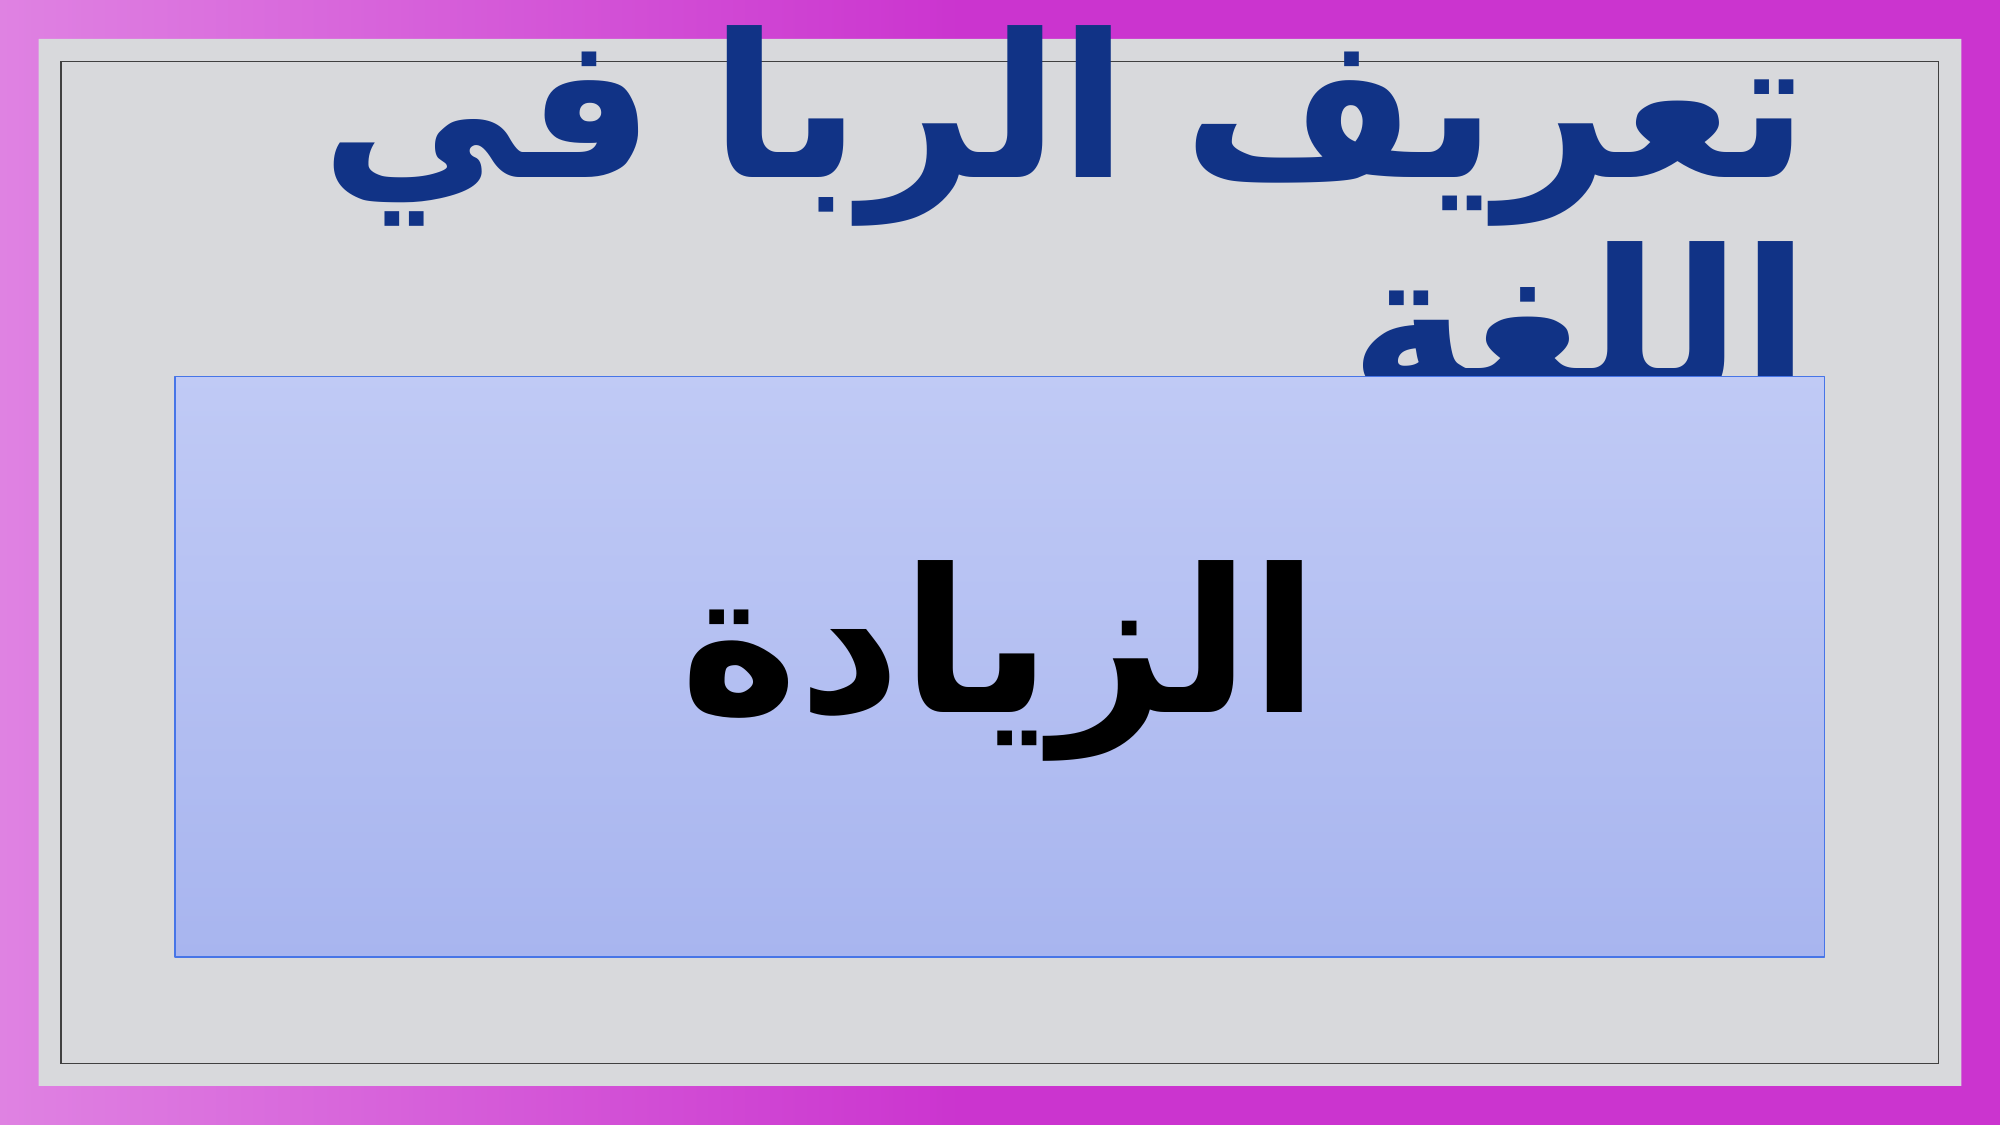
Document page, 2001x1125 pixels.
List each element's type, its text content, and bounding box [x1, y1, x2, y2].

list الزيادة [174, 376, 1825, 958]
title تعريف الربا في اللغة [174, 92, 1825, 349]
